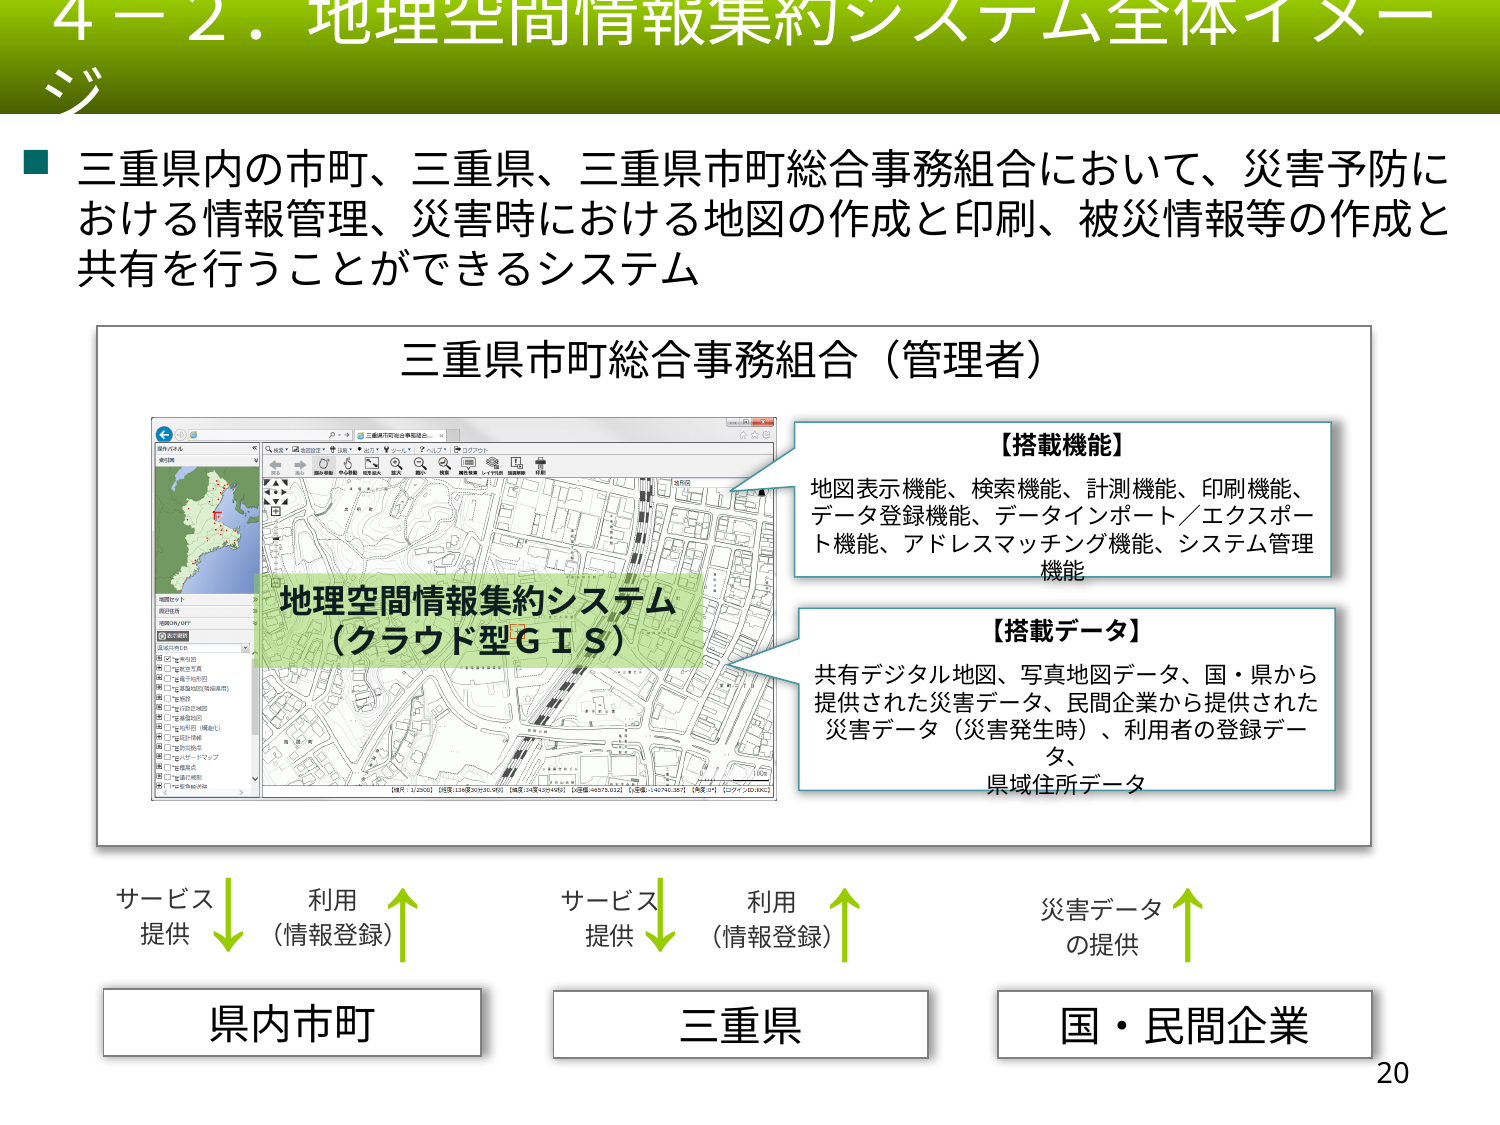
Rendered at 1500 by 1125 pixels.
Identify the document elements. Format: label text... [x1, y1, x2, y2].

text_box 【搭載データ】 共有デジタル地図、写真地図データ、国・県から提供された災害データ、民間企業から提供された災害データ（災害発生時）、利用者の登録データ、 県域住所データ [780, 608, 1336, 791]
text_box ↓ [1145, 859, 1235, 1025]
text_box 国・民間企業 [997, 991, 1373, 1059]
text_box 県内市町 [103, 988, 482, 1057]
text_box ↓ [183, 815, 272, 981]
text_box ↓ [360, 859, 449, 1025]
picture [151, 416, 777, 801]
text_box サービス 提供 [529, 897, 614, 939]
text_box ４－２．地理空間情報集約システム全体イメージ [25, 12, 1471, 96]
text_box ↓ [614, 815, 704, 981]
text_box ↓ [803, 859, 892, 1025]
text_box サービス 提供 [84, 894, 183, 937]
text_box 利用 （情報登録） [704, 898, 803, 941]
text_box 災害データ の提供 [1020, 904, 1145, 949]
text_box 利用 （情報登録） [272, 896, 360, 939]
text_box 三重県内の市町、三重県、三重県市町総合事務組合において、災害予防における情報管理、災害時における地図の作成と印刷、被災情報等の作成と共有を行うことができるシステム [5, 135, 1470, 362]
text_box 【搭載機能】 地図表示機能、検索機能、計測機能、印刷機能、データ登録機能、データインポート／エクスポート機能、アドレスマッチング機能、システム管理機能 [780, 422, 1332, 577]
list 今回の実証におけるシステム利用の流れ [148, 417, 1351, 807]
text_box 39 [1074, 1046, 1385, 1064]
text_box 三重県 [553, 991, 928, 1059]
text_box 三重県市町総合事務組合（管理者） [96, 362, 1372, 846]
slide_number 19 [1074, 1046, 1426, 1103]
